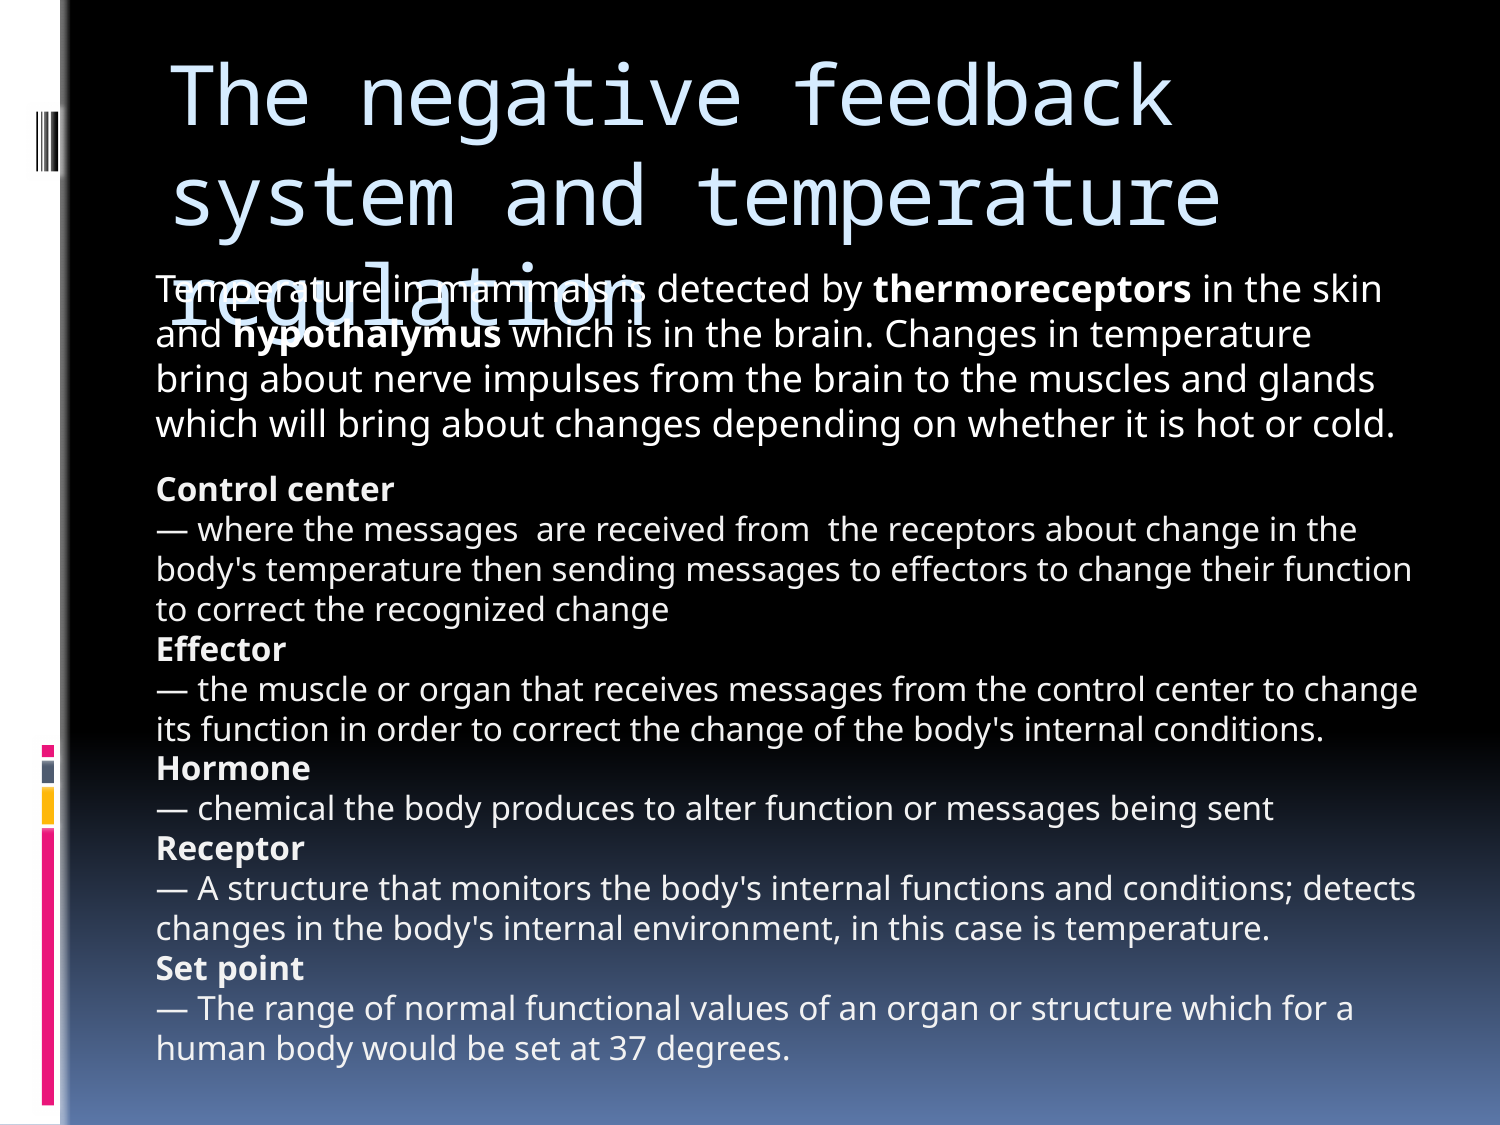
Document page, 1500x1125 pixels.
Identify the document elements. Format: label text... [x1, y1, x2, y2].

title The negative feedback system and temperature regulation [152, 35, 1428, 186]
text_box Control center — where the messages are received from the receptors about change in the body's temperature then sending messages to effectors to change their function to correct the recognized change Effector — the muscle or organ that receives messages from the control center to change its function in order to correct the change of the body's internal conditions. Hormone — chemical the body produces to alter function or messages being sent Receptor — A structure that monitors the body's internal functions and conditions; detects changes in the body's internal environment, in this case is temperature. Set point — The range of normal functional values of an organ or structure which for a human body would be set at 37 degrees. [140, 460, 1448, 1075]
text_box Temperature in mammals is detected by thermoreceptors in the skin and hypothalymus which is in the brain. Changes in temperature bring about nerve impulses from the brain to the muscles and glands which will bring about changes depending on whether it is hot or cold. [140, 257, 1430, 453]
